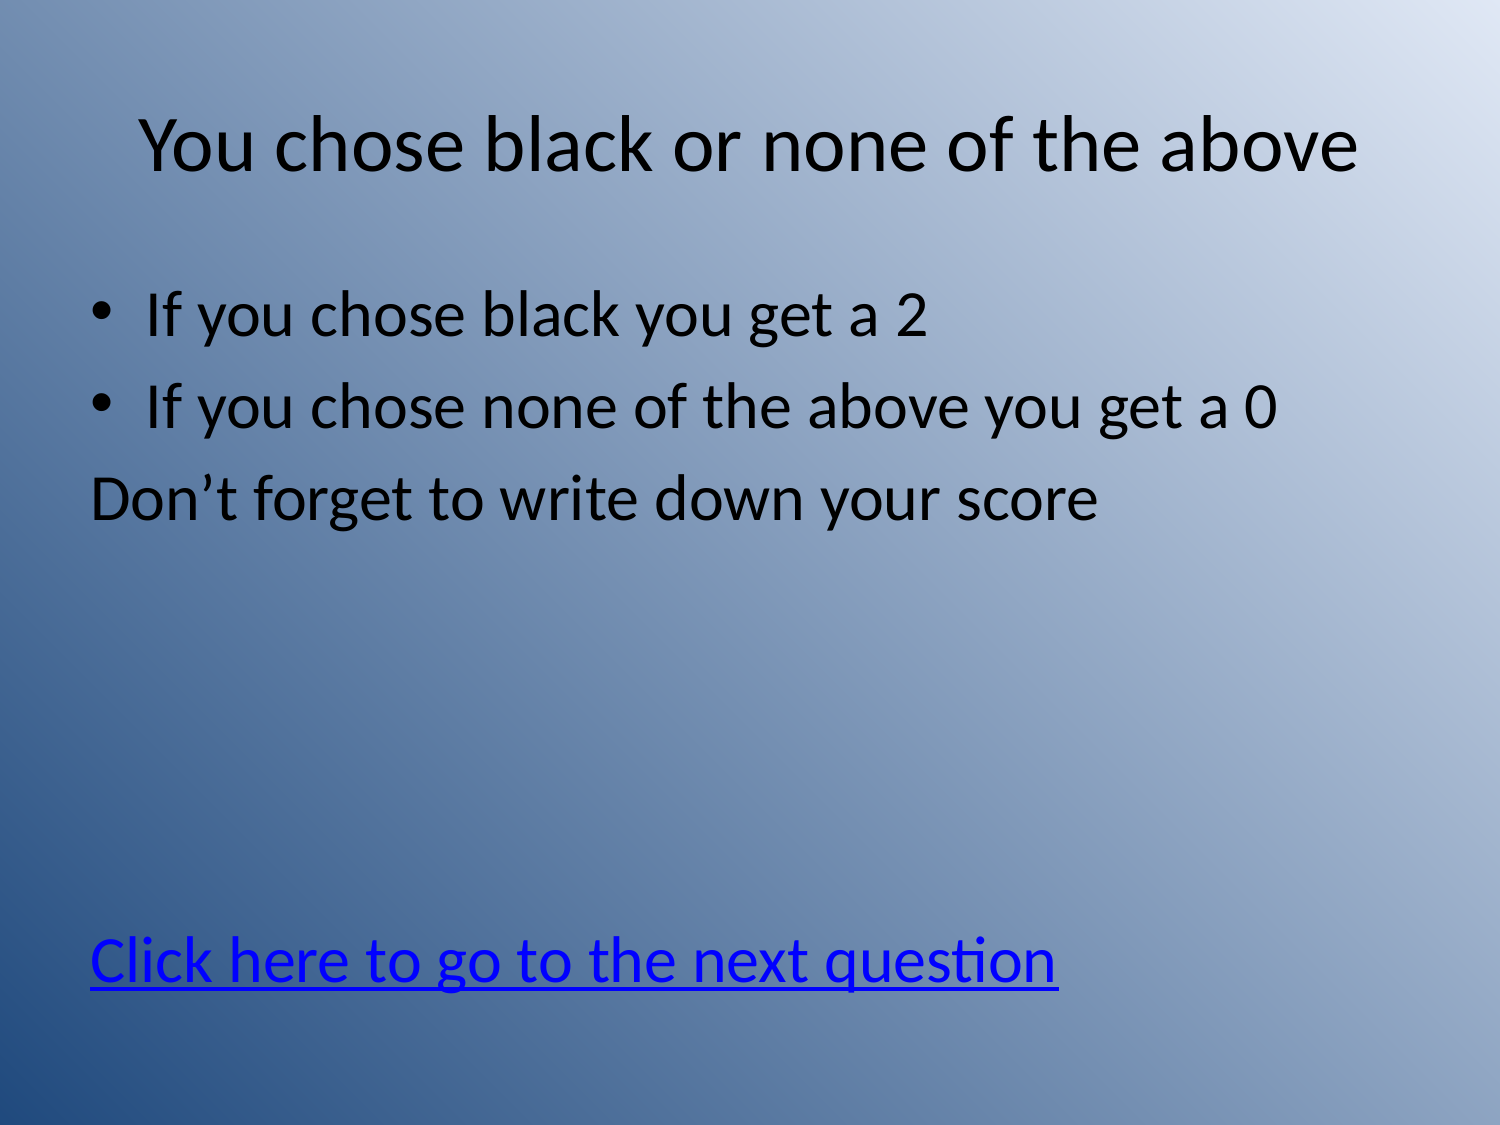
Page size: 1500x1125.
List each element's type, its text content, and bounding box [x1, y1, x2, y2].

list If you chose black you get a 2 If you chose none of the above you get a 0 Don’t forget to write down your score Click here to go to the next question [75, 262, 1425, 1005]
title You chose black or none of the above [75, 45, 1425, 233]
